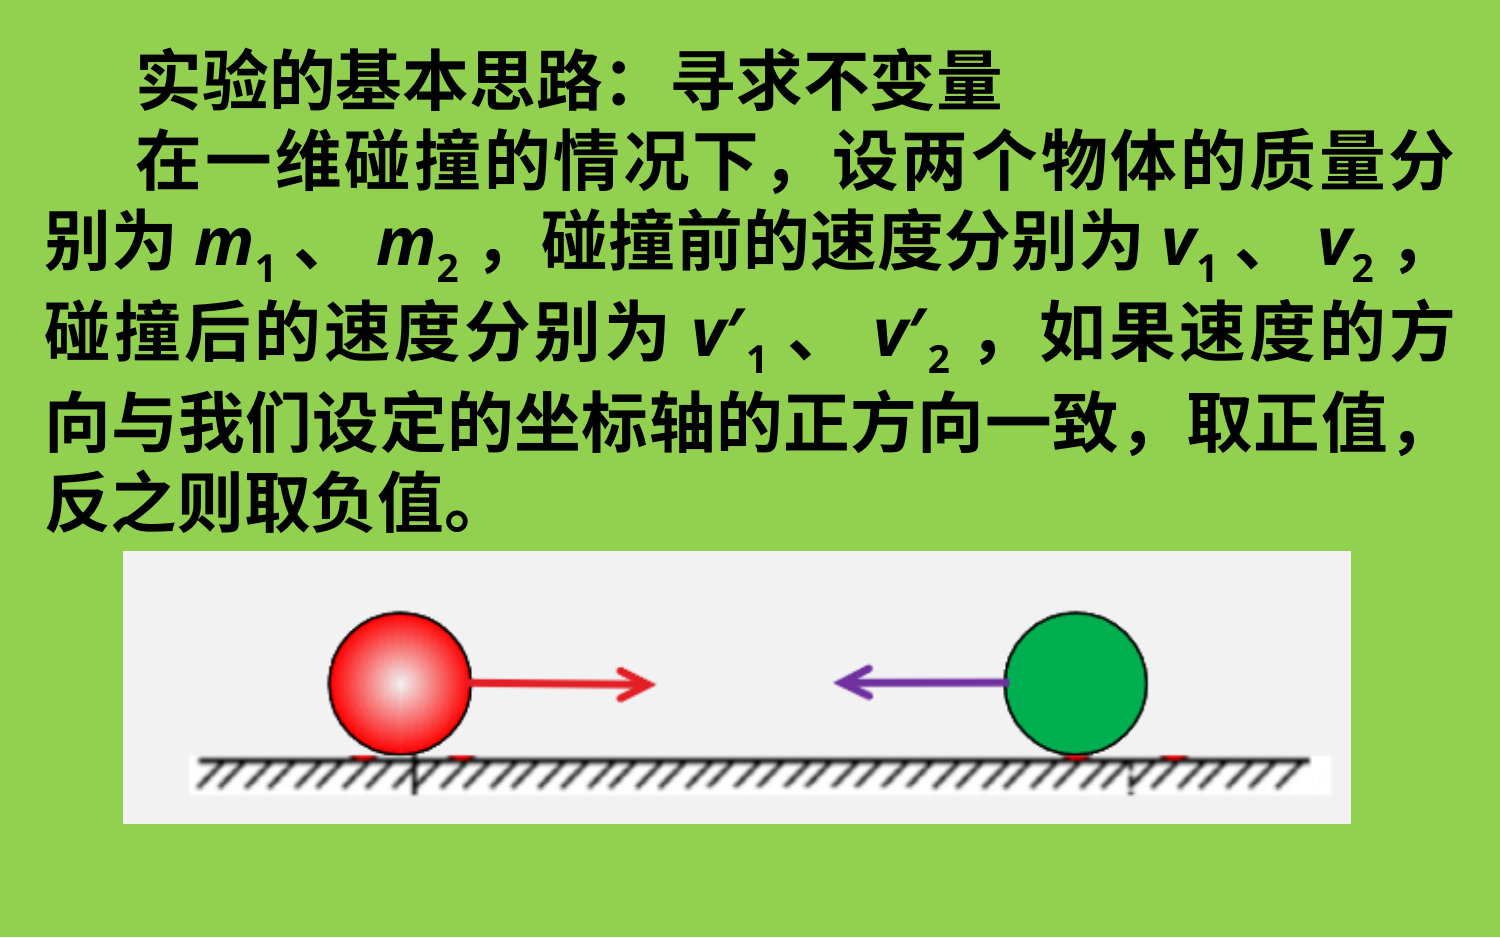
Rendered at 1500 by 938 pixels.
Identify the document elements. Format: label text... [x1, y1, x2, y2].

picture [123, 551, 1351, 825]
text_box 实验的基本思路：寻求不变量 在一维碰撞的情况下，设两个物体的质量分别为m1、m2，碰撞前的速度分别为v1、v2，碰撞后的速度分别为v′1、v′2，如果速度的方向与我们设定的坐标轴的正方向一致，取正值，反之则取负值。 [29, 31, 1472, 549]
